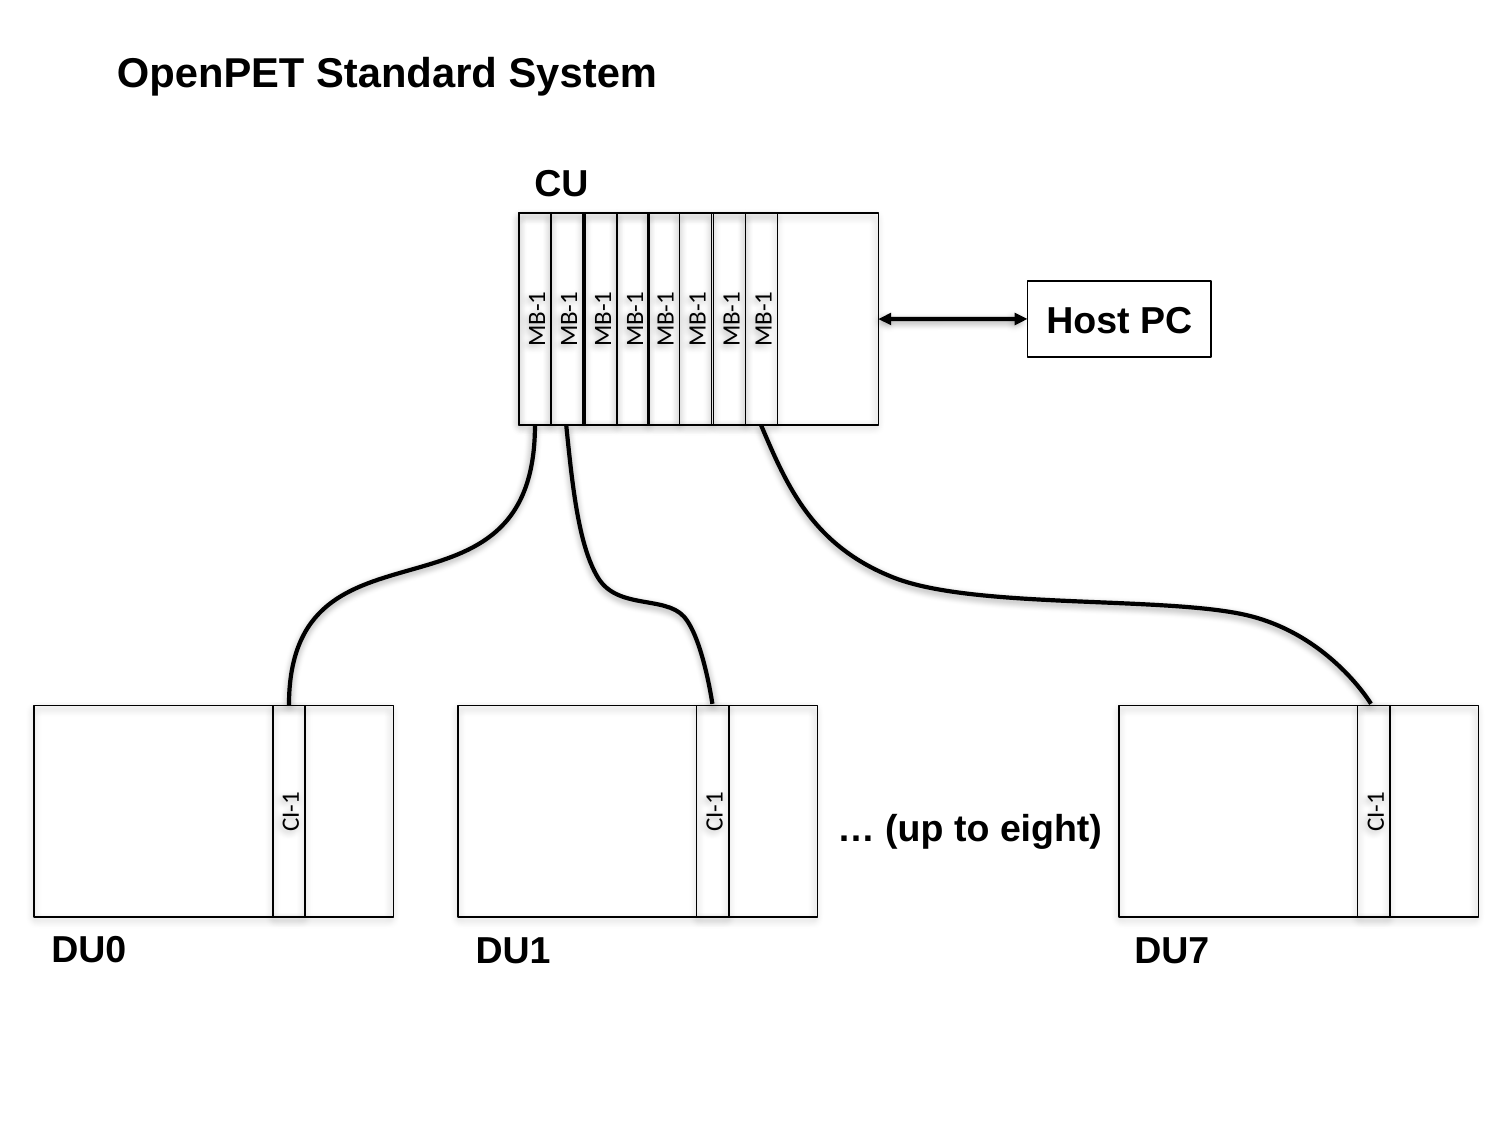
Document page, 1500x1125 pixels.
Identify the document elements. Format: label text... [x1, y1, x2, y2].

text_box DU7 [1119, 925, 1224, 979]
text_box CU [519, 151, 604, 211]
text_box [457, 705, 818, 918]
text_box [1118, 705, 1479, 918]
text_box [564, 433, 715, 703]
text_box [271, 441, 553, 689]
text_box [33, 705, 394, 918]
text_box … (up to eight) [822, 796, 1113, 857]
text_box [518, 212, 879, 426]
text_box Host PC [1027, 280, 1212, 358]
text_box DU1 [460, 926, 566, 979]
text_box OpenPET Standard System [102, 38, 673, 104]
text_box [762, 433, 1373, 703]
text_box DU0 [36, 926, 142, 977]
